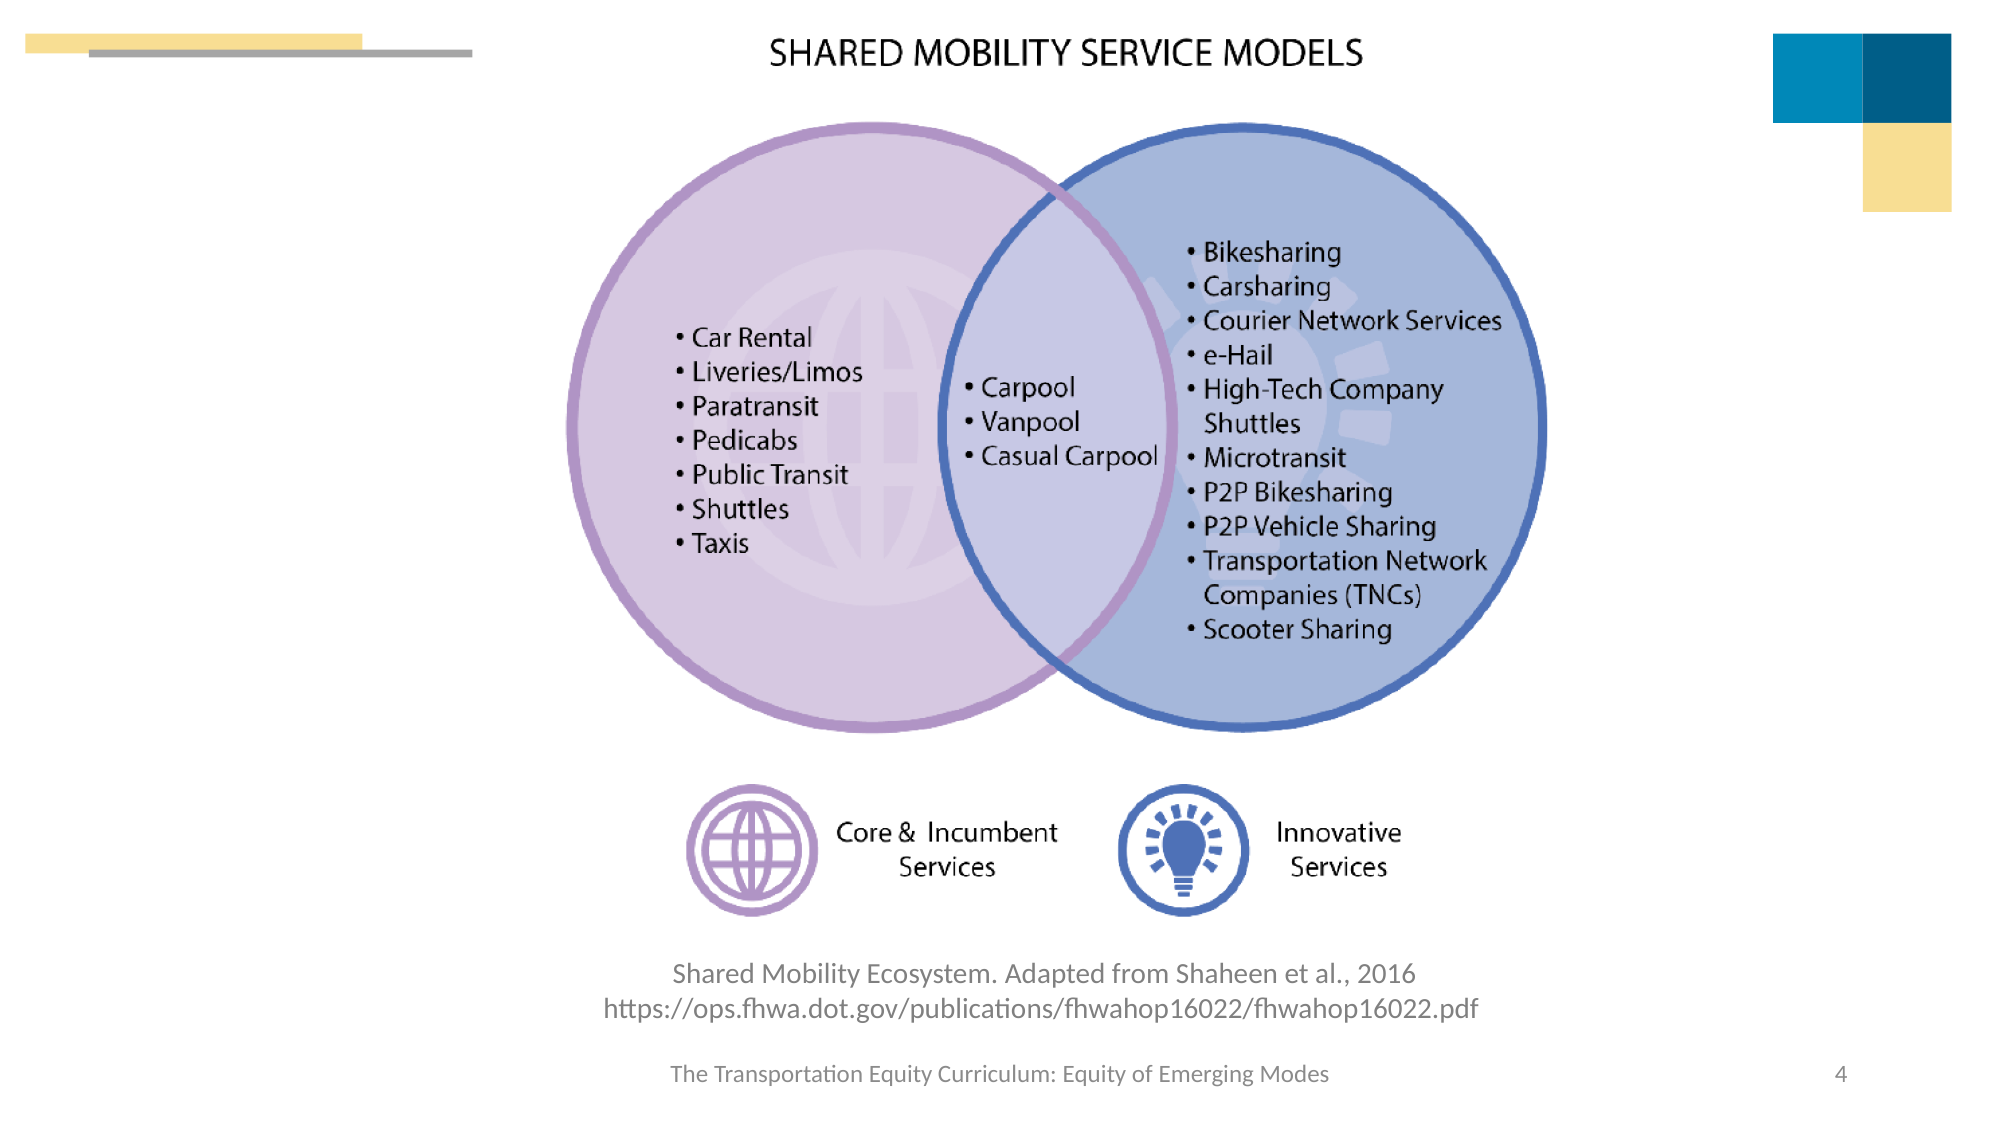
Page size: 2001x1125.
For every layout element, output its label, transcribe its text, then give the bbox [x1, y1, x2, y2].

text_box Shared Mobility Ecosystem. Adapted from Shaheen et al., 2016 https://ops.fhwa.dot.gov/publications/fhwahop16022/fhwahop16022.pdf [509, 948, 1580, 1032]
slide_number 4 [1412, 1042, 1863, 1103]
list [509, 0, 1592, 948]
footer The Transportation Equity Curriculum: Equity of Emerging Modes [642, 1042, 1359, 1103]
